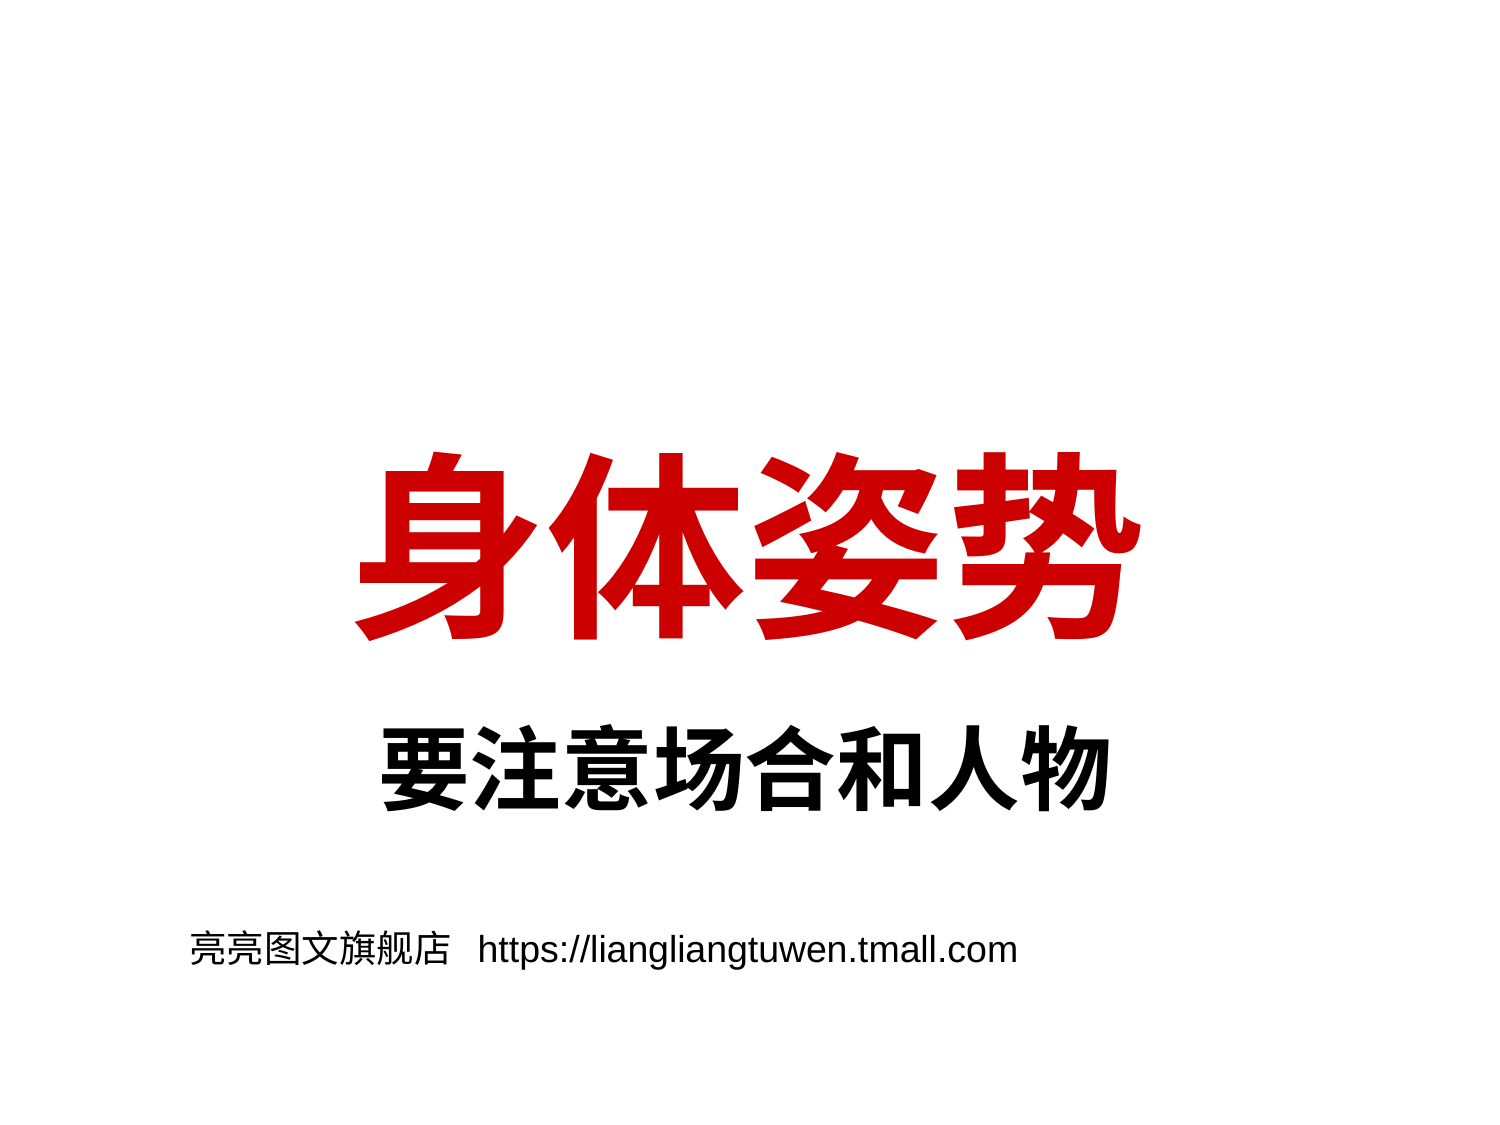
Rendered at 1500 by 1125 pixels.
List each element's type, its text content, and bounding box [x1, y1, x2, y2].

text_box 要注意场合和人物 [363, 704, 1128, 829]
text_box 亮亮图文旗舰店 https://liangliangtuwen.tmall.com [174, 917, 1187, 978]
text_box 身体姿势 [332, 415, 1162, 671]
